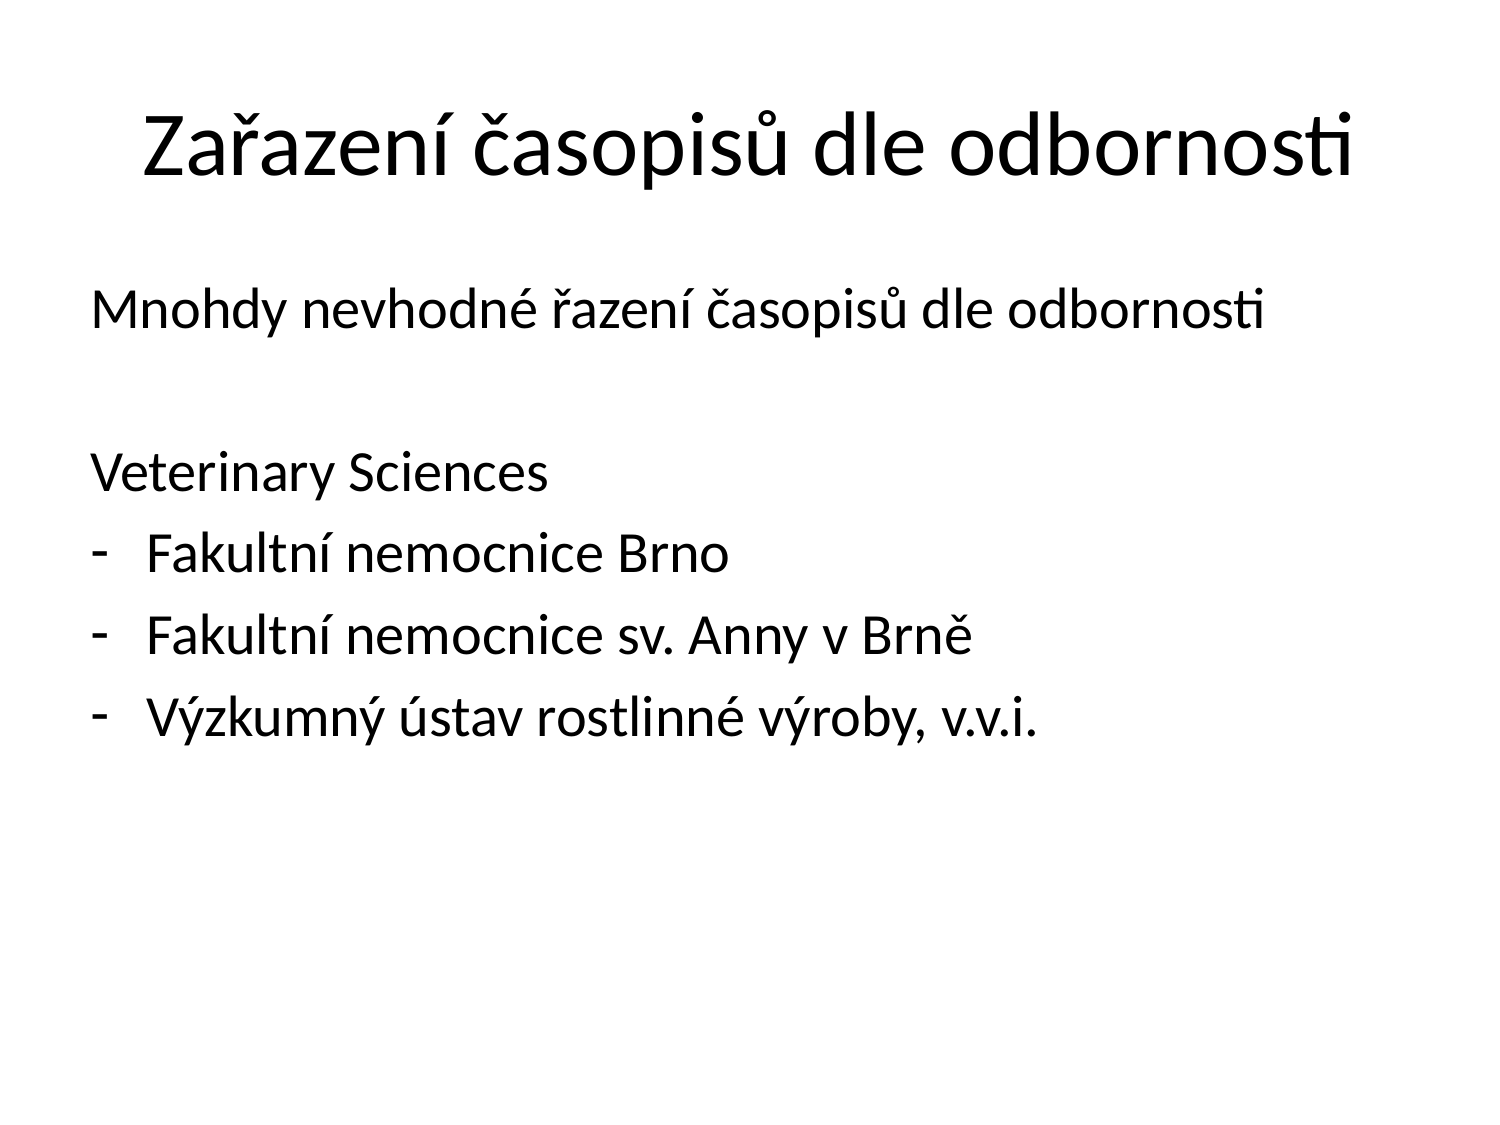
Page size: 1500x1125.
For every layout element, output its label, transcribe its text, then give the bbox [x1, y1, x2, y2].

list Mnohdy nevhodné řazení časopisů dle odbornosti Veterinary Sciences Fakultní nemocnice Brno Fakultní nemocnice sv. Anny v Brně Výzkumný ústav rostlinné výroby, v.v.i. [75, 262, 1425, 1005]
title Zařazení časopisů dle odbornosti [75, 45, 1425, 233]
